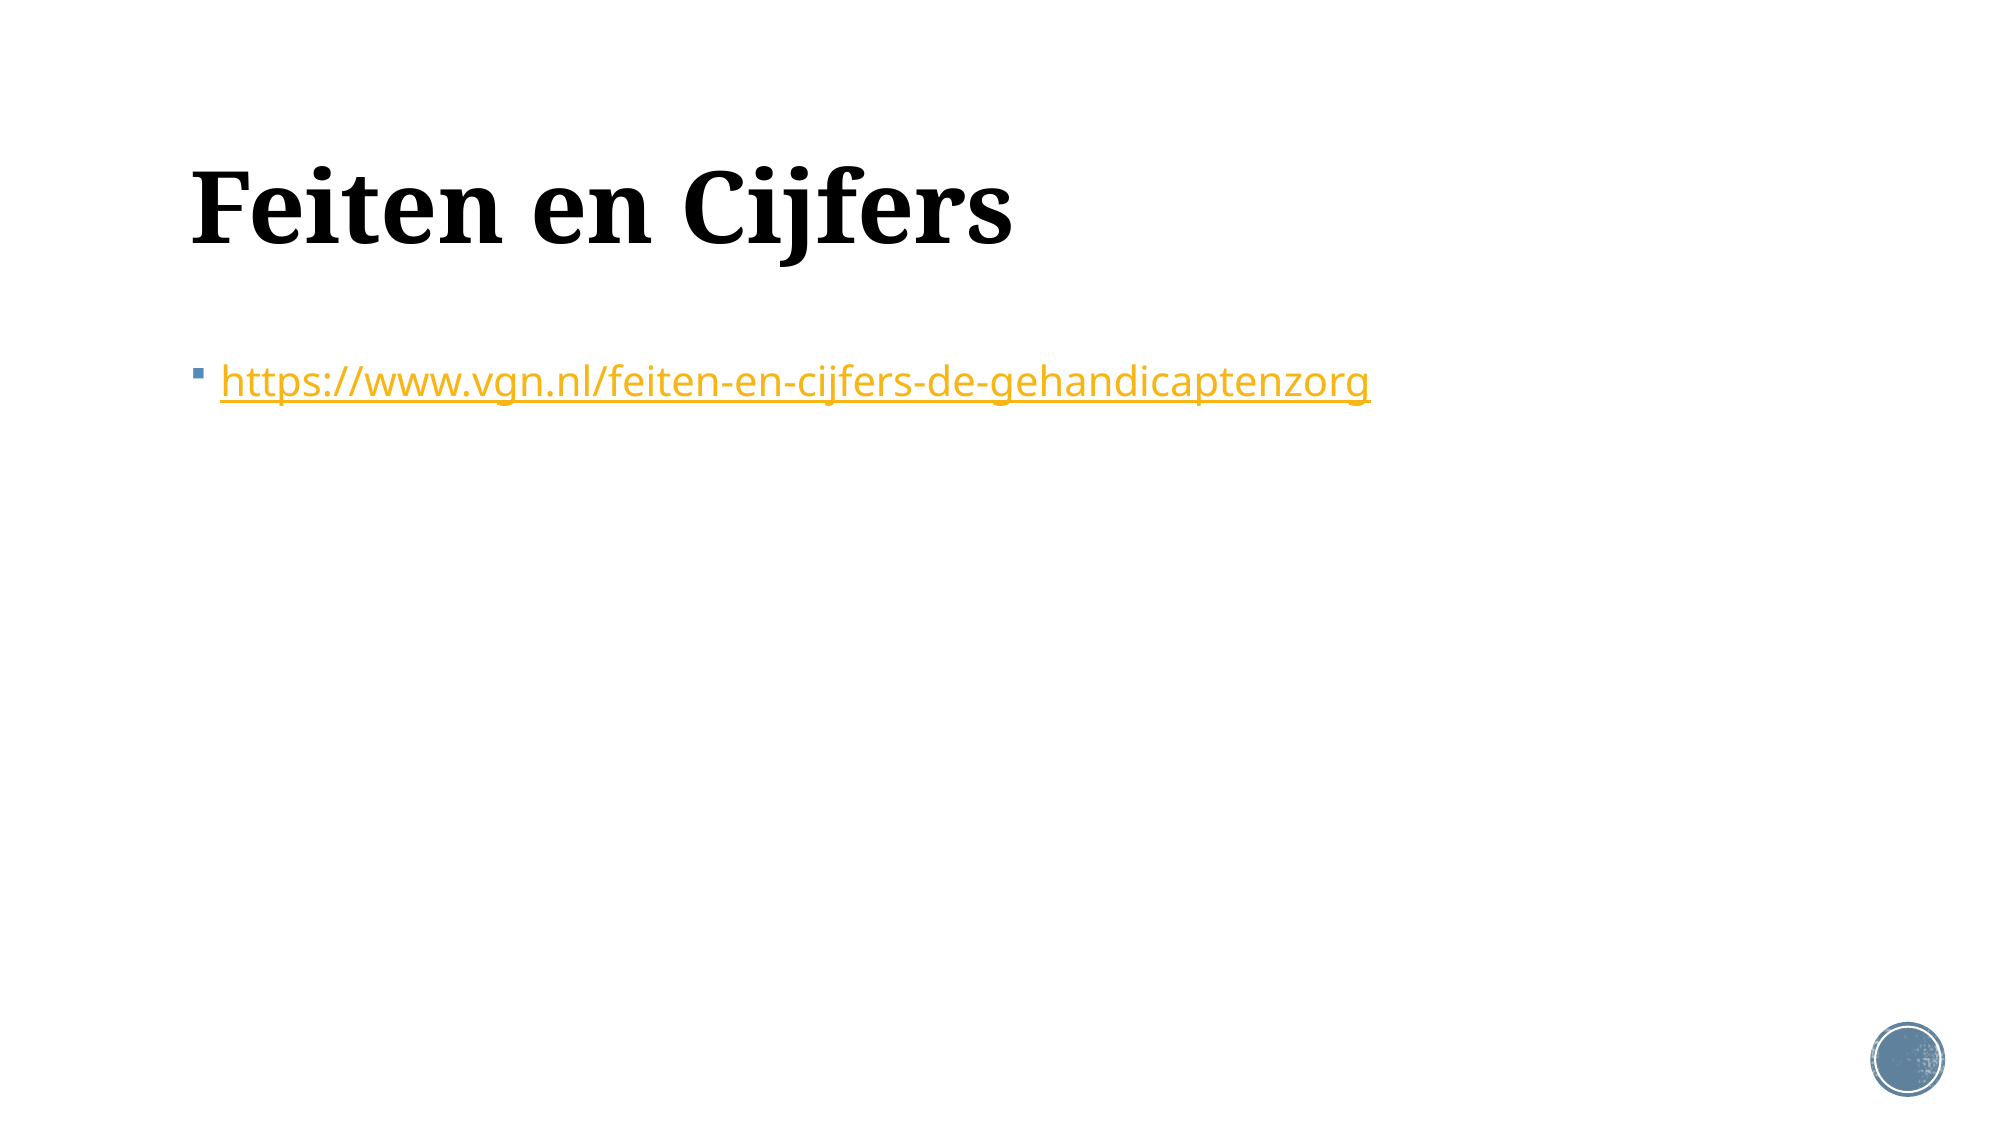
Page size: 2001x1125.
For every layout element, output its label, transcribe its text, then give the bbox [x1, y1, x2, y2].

list https://www.vgn.nl/feiten-en-cijfers-de-gehandicaptenzorg [175, 348, 1826, 1013]
title Feiten en Cijfers [175, 79, 1826, 344]
